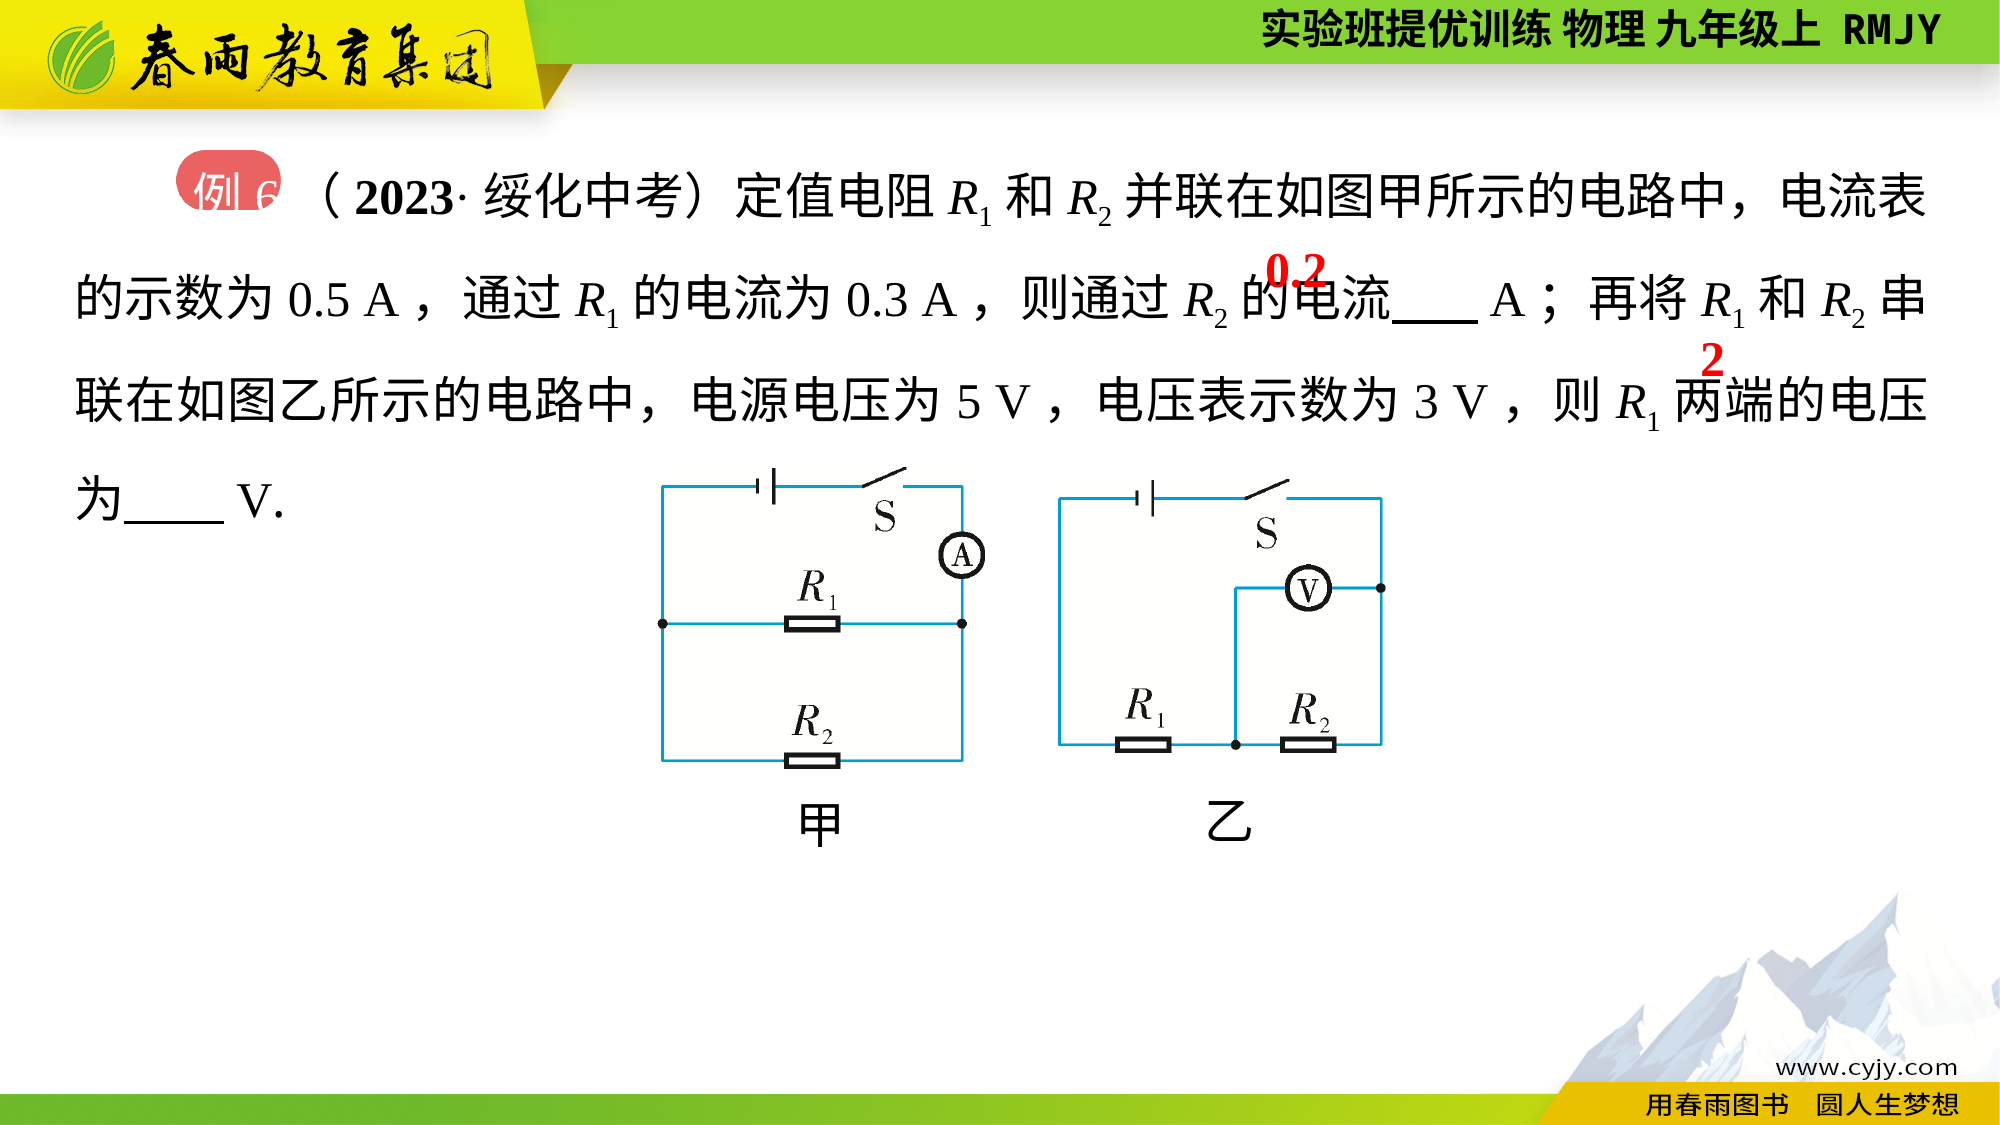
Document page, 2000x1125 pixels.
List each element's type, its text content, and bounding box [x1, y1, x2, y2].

text_box 2 [1685, 319, 1741, 395]
text_box 乙 [1189, 761, 1270, 858]
text_box 0.2 [1250, 229, 1343, 305]
text_box 甲 [781, 777, 861, 861]
list 例6（2023·绥化中考）定值电阻R1和R2并联在如图甲所示的电路中，电流表的示数为0.5 A，通过R1的电流为0.3 A，则通过R2的电流 A；再将R1和R2串联在如图乙所示的电路中，电源电压为5 V，电压表示数为3 V，则R1两端的电压为 V. [59, 122, 1944, 399]
picture [0, 0, 2000, 1125]
